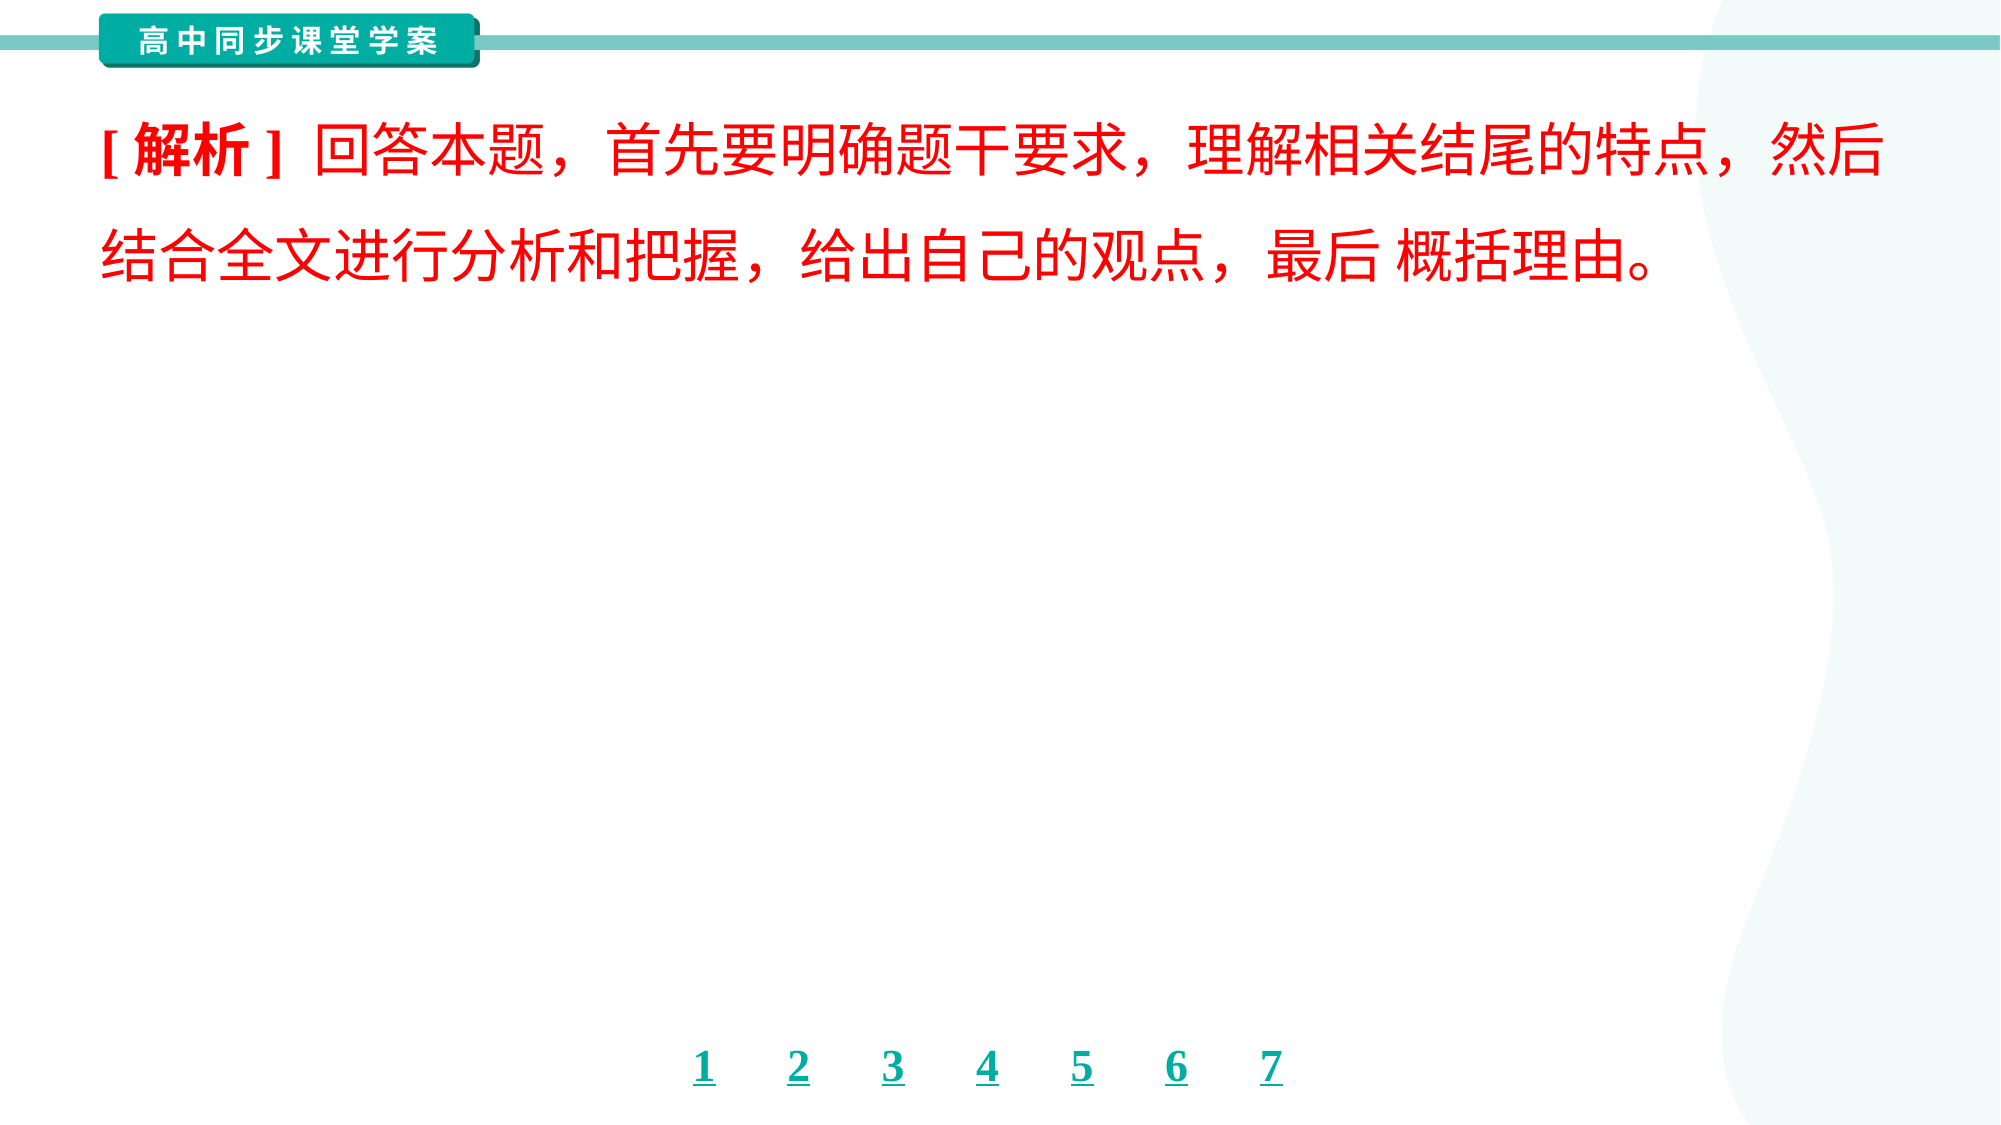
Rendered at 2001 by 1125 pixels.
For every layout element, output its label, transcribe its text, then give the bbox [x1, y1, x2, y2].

text_box [解析] 回答本题，首先要明确题干要求，理解相关结尾的特点，然后 结合全文进行分析和把握，给出自己的观点，最后 概括理由。 [100, 76, 1899, 290]
picture [0, 0, 2000, 1125]
